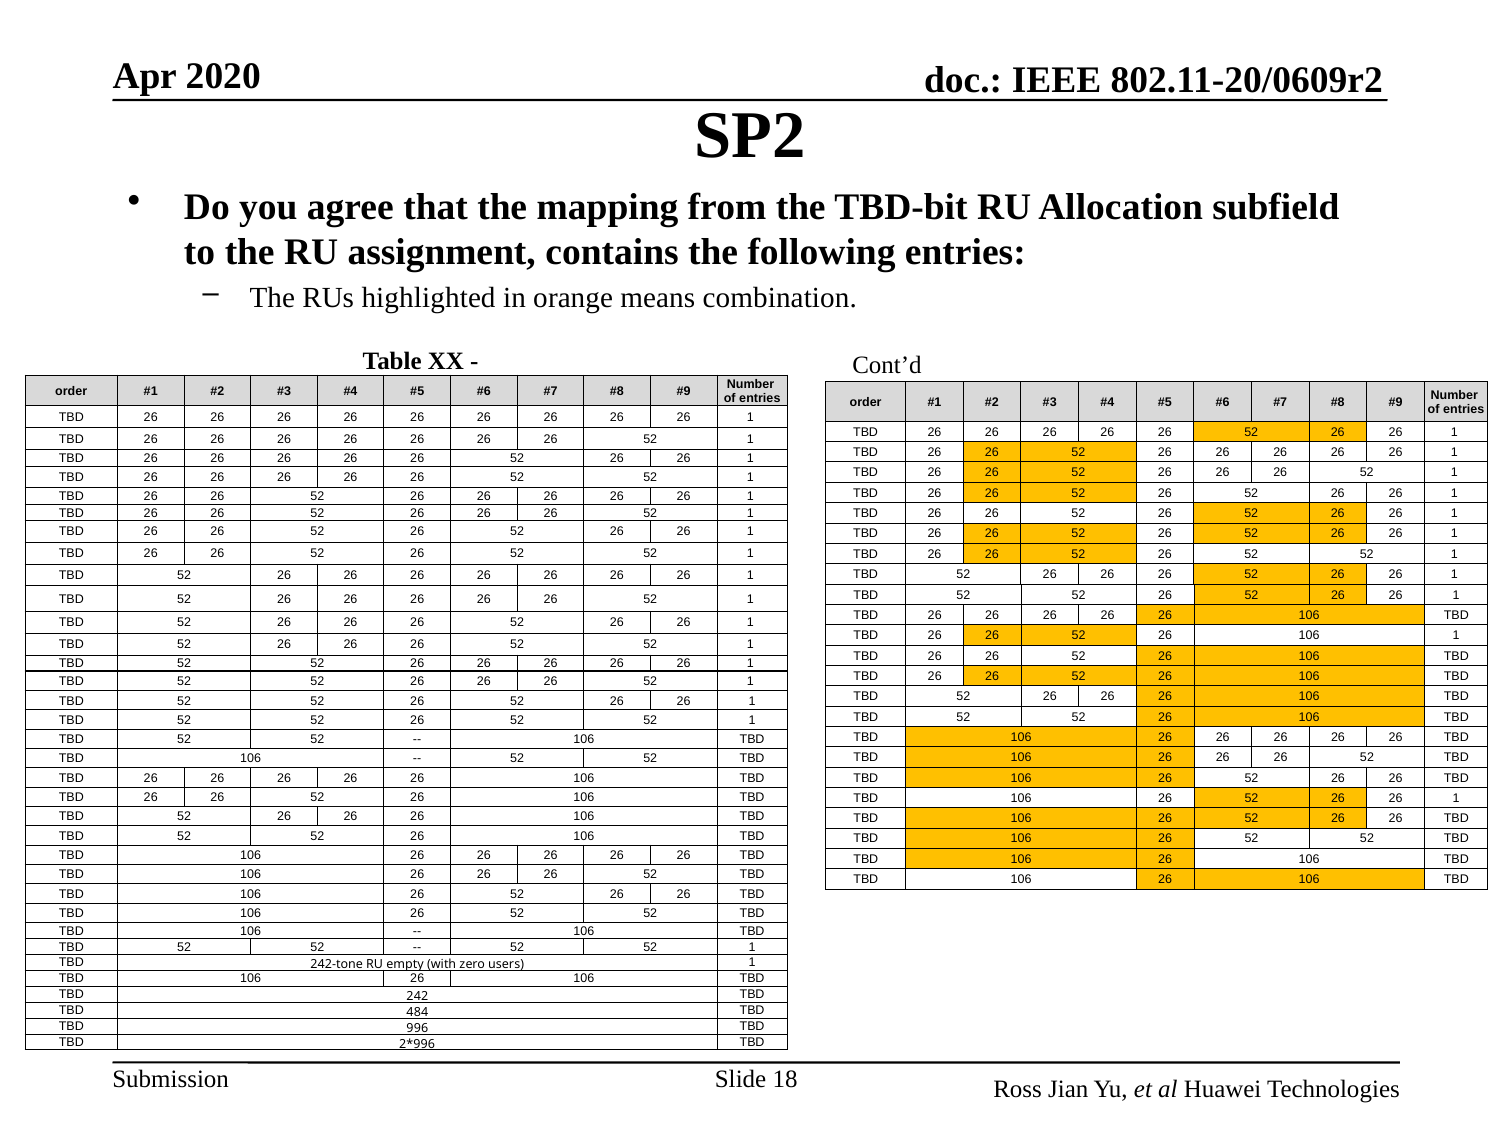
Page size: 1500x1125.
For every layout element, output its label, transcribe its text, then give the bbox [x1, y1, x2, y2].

table_cell TBD [826, 768, 905, 787]
table_cell 26 [1021, 422, 1078, 441]
table_cell 26 [251, 565, 317, 585]
table_cell 26 [451, 865, 517, 883]
table_header #3 [1021, 382, 1078, 421]
table_cell 52 [118, 691, 250, 709]
table_header TBD [826, 585, 905, 604]
table_cell 52 [451, 691, 583, 709]
table_cell TBD [718, 807, 787, 825]
table_cell TBD [26, 710, 117, 729]
table_cell 26 [1137, 422, 1193, 441]
table_cell TBD [1425, 686, 1487, 706]
table_header #1 [118, 376, 184, 405]
table_cell 26 [906, 666, 963, 685]
table_cell 26 [384, 612, 450, 633]
table_cell TBD [826, 849, 905, 868]
table_header #2 [185, 376, 250, 405]
table_cell 26 [906, 625, 963, 645]
table_cell TBD [26, 505, 117, 520]
table_cell TBD [26, 846, 117, 864]
table_cell 52 [251, 543, 383, 564]
table_cell TBD [826, 747, 905, 767]
table_cell TBD [826, 462, 905, 482]
table_cell 26 [318, 406, 383, 427]
table_header 1 [1425, 585, 1487, 604]
table_cell TBD [26, 428, 117, 449]
table_cell 106 [118, 971, 383, 986]
table_cell 26 [1079, 605, 1136, 624]
table_cell TBD [826, 829, 905, 848]
table_cell 26 [384, 656, 450, 670]
table_cell 26 [964, 503, 1020, 523]
table_cell 26 [118, 450, 184, 466]
table_cell 26 [384, 788, 450, 806]
table_cell 52 [118, 612, 250, 633]
table_cell 52 [118, 826, 250, 845]
table_cell 26 [1137, 605, 1194, 624]
table_cell 1 [718, 939, 787, 954]
table_cell TBD [718, 749, 787, 767]
table_cell 1 [1425, 788, 1487, 807]
table_cell TBD [26, 923, 117, 938]
table_cell 106 [118, 846, 383, 864]
table_cell 52 [251, 488, 383, 504]
table_cell 26 [451, 428, 517, 449]
table_cell TBD [26, 586, 117, 611]
table_cell 26 [1137, 869, 1194, 889]
table_cell 26 [251, 450, 317, 466]
table_cell 26 [1137, 666, 1194, 685]
table_header Number of entries [1425, 382, 1487, 421]
table_cell 26 [518, 656, 583, 670]
table_cell 52 [1022, 666, 1136, 685]
table_cell 26 [185, 450, 250, 466]
table_cell 26 [1310, 524, 1366, 543]
table_cell 484 [118, 1003, 717, 1018]
table_cell 52 [584, 865, 717, 883]
table_header #6 [451, 376, 517, 405]
table_cell 26 [1367, 503, 1424, 523]
table_cell 26 [1137, 747, 1194, 767]
table_cell 52 [584, 634, 717, 655]
table_cell 26 [584, 884, 650, 903]
table_cell 26 [1367, 524, 1424, 543]
table_cell 26 [118, 543, 184, 564]
table_cell 106 [1195, 707, 1424, 726]
table_cell TBD [718, 1019, 787, 1034]
table_cell 1 [1425, 544, 1487, 563]
table_cell TBD [26, 1003, 117, 1018]
table_cell 106 [1195, 625, 1424, 645]
table_cell 26 [318, 428, 383, 449]
table_cell 1 [718, 406, 787, 427]
table_cell 1 [718, 691, 787, 709]
table_cell 26 [451, 406, 517, 427]
table_cell 106 [118, 904, 383, 922]
table_cell 26 [1137, 483, 1193, 502]
table_cell TBD [1425, 707, 1487, 726]
table_cell 26 [384, 807, 450, 825]
table_cell 26 [651, 656, 717, 670]
table_cell 52 [118, 634, 250, 655]
table_cell 26 [584, 846, 650, 864]
table_cell 26 [1367, 788, 1424, 807]
table_cell 26 [964, 666, 1021, 685]
table_cell 26 [1194, 462, 1251, 482]
table_cell 52 [118, 586, 250, 611]
table_header TBD [26, 672, 117, 690]
table_cell 26 [1252, 442, 1309, 461]
table_cell 26 [384, 691, 450, 709]
table_cell 26 [1310, 422, 1366, 441]
table_cell 26 [584, 691, 650, 709]
table_cell 1 [718, 488, 787, 504]
table_header 26 [1137, 585, 1194, 604]
table_cell 52 [906, 686, 1021, 706]
table_cell 26 [1137, 788, 1194, 807]
table_cell TBD [718, 1035, 787, 1049]
table_cell 26 [384, 710, 450, 729]
table_cell TBD [26, 450, 117, 466]
table_cell 26 [451, 565, 517, 585]
table_cell TBD [826, 869, 905, 889]
table_cell 26 [1079, 686, 1136, 706]
table_cell 1 [718, 505, 787, 520]
table_cell TBD [826, 625, 905, 645]
table_cell 52 [118, 710, 250, 729]
table_cell 106 [1195, 605, 1424, 624]
table_cell 1 [1425, 422, 1487, 441]
table_cell 52 [251, 521, 383, 542]
table_cell 26 [906, 422, 963, 441]
table_cell 26 [185, 406, 250, 427]
table_cell TBD [826, 646, 905, 665]
table_cell 52 [451, 939, 583, 954]
table_cell 26 [318, 586, 383, 611]
table_cell TBD [26, 1035, 117, 1049]
table_header 52 [118, 672, 250, 690]
table_cell 26 [906, 524, 963, 543]
table_cell 26 [384, 428, 450, 449]
table_cell 52 [584, 543, 717, 564]
table_cell 52 [1310, 747, 1424, 767]
table_cell TBD [26, 955, 117, 970]
table_cell 26 [118, 788, 184, 806]
table_cell 52 [1310, 462, 1424, 482]
table_cell TBD [26, 634, 117, 655]
table_cell 52 [906, 564, 1020, 584]
table_cell 106 [118, 923, 383, 938]
table_cell 26 [518, 846, 583, 864]
table_cell 52 [451, 884, 583, 903]
table_cell 1 [718, 428, 787, 449]
table_cell 26 [384, 904, 450, 922]
table_cell 26 [906, 442, 963, 461]
table_cell 106 [451, 807, 717, 825]
table_cell TBD [826, 666, 905, 685]
table_header 26 [518, 672, 583, 690]
table_cell 26 [1137, 727, 1194, 746]
table_cell 26 [1367, 442, 1424, 461]
table_cell 26 [964, 605, 1021, 624]
table_cell 1 [718, 656, 787, 670]
table_cell TBD [826, 483, 905, 502]
table_cell 106 [118, 749, 383, 767]
table_cell 52 [251, 691, 383, 709]
table_cell 26 [1137, 707, 1194, 726]
table_cell 1 [718, 450, 787, 466]
table_cell 26 [118, 521, 184, 542]
table_cell 26 [185, 768, 250, 787]
table_cell 1 [1425, 462, 1487, 482]
table_cell 106 [1195, 646, 1424, 665]
table_cell -- [384, 923, 450, 938]
table_cell TBD [1425, 768, 1487, 787]
table_cell 52 [584, 505, 717, 520]
table_header 26 [1367, 585, 1424, 604]
table_cell 52 [251, 939, 383, 954]
table_cell 52 [1194, 483, 1309, 502]
table_cell 26 [518, 865, 583, 883]
table_cell 52 [1194, 524, 1309, 543]
table_cell 26 [1137, 646, 1194, 665]
table_cell 26 [1137, 625, 1194, 645]
table_header 26 [384, 672, 450, 690]
table_cell TBD [26, 749, 117, 767]
table_header 52 [584, 672, 717, 690]
table_cell 52 [1194, 503, 1309, 523]
table_cell 106 [451, 923, 717, 938]
table_cell 26 [584, 488, 650, 504]
table_cell -- [384, 749, 450, 767]
table_cell 26 [318, 467, 383, 487]
table_cell TBD [1425, 808, 1487, 828]
table_cell 26 [584, 406, 650, 427]
table_cell 1 [1425, 503, 1487, 523]
table_cell 26 [964, 442, 1020, 461]
table_cell 26 [518, 428, 583, 449]
table_cell 26 [1310, 442, 1366, 461]
table_cell 26 [651, 612, 717, 633]
table_cell 26 [1137, 442, 1193, 461]
table_cell 52 [251, 730, 383, 748]
table_cell 52 [1021, 462, 1136, 482]
table_cell 26 [906, 503, 963, 523]
table_cell 1 [1425, 442, 1487, 461]
table_header Number of entries [718, 376, 787, 405]
table_cell 26 [185, 788, 250, 806]
table_cell TBD [826, 707, 905, 726]
table_cell 26 [384, 406, 450, 427]
table_cell 26 [251, 612, 317, 633]
table_cell TBD [718, 923, 787, 938]
table_cell TBD [1425, 747, 1487, 767]
table_cell 52 [1194, 544, 1309, 563]
table_cell 52 [451, 904, 583, 922]
table_cell 106 [451, 971, 717, 986]
table_cell 26 [118, 406, 184, 427]
table_cell TBD [826, 605, 905, 624]
table_cell 26 [1252, 462, 1309, 482]
table_cell 52 [251, 788, 383, 806]
table_cell 52 [451, 467, 583, 487]
table_cell 26 [451, 505, 517, 520]
table_cell 106 [451, 768, 717, 787]
table_cell TBD [26, 788, 117, 806]
table_cell 26 [251, 807, 317, 825]
table_cell TBD [26, 488, 117, 504]
table_cell 52 [1195, 829, 1309, 848]
table_cell 1 [1425, 625, 1487, 645]
table_cell 26 [318, 768, 383, 787]
table_header #2 [964, 382, 1020, 421]
table_cell 52 [584, 939, 717, 954]
table_cell 26 [384, 826, 450, 845]
table_cell 26 [451, 586, 517, 611]
table_cell 26 [906, 462, 963, 482]
table_cell TBD [1425, 646, 1487, 665]
table_cell 26 [251, 634, 317, 655]
table_cell 26 [906, 605, 963, 624]
table_cell 26 [118, 488, 184, 504]
table_cell 26 [118, 467, 184, 487]
table_cell 52 [118, 656, 250, 670]
table_cell 26 [651, 521, 717, 542]
table_cell 26 [185, 521, 250, 542]
table_cell 26 [1194, 442, 1251, 461]
table_cell 26 [1137, 544, 1193, 563]
table_cell 2*996 [118, 1035, 717, 1049]
table_cell TBD [826, 442, 905, 461]
table_cell TBD [718, 884, 787, 903]
table_cell 1 [1425, 524, 1487, 543]
table_cell 52 [1195, 768, 1309, 787]
table_cell 52 [1195, 788, 1309, 807]
table_cell TBD [26, 691, 117, 709]
table_cell 26 [1367, 727, 1424, 746]
table_cell 26 [451, 488, 517, 504]
table_cell TBD [826, 524, 905, 543]
table_cell TBD [1425, 869, 1487, 889]
table_cell 26 [906, 483, 963, 502]
table_cell 106 [906, 727, 1136, 746]
table_cell 106 [1195, 849, 1424, 868]
table_cell 52 [1022, 707, 1136, 726]
table_cell 52 [1194, 564, 1309, 584]
table_cell 26 [251, 586, 317, 611]
table_cell 52 [584, 428, 717, 449]
table_cell 52 [251, 505, 383, 520]
table_cell 26 [964, 625, 1021, 645]
table_cell 106 [906, 808, 1136, 828]
table_cell 26 [251, 768, 317, 787]
table_cell 52 [1310, 544, 1424, 563]
table_cell 26 [1310, 483, 1366, 502]
table_cell 26 [384, 865, 450, 883]
table_cell TBD [826, 808, 905, 828]
table_cell TBD [26, 971, 117, 986]
table_cell TBD [1425, 829, 1487, 848]
table_cell 26 [251, 406, 317, 427]
table_cell 26 [1310, 727, 1366, 746]
table_cell 26 [1137, 503, 1193, 523]
table_header 26 [1310, 585, 1366, 604]
table_cell 52 [451, 543, 583, 564]
table_cell 26 [1137, 462, 1193, 482]
table_cell 106 [906, 747, 1136, 767]
table_cell 26 [651, 884, 717, 903]
table_cell TBD [1425, 727, 1487, 746]
table_cell 26 [651, 406, 717, 427]
table_cell 26 [1367, 483, 1424, 502]
table_cell 26 [518, 565, 583, 585]
table_cell 52 [451, 634, 583, 655]
table_cell TBD [26, 521, 117, 542]
table_cell 52 [1021, 442, 1136, 461]
table_cell 26 [118, 428, 184, 449]
table_cell 26 [384, 565, 450, 585]
table_cell 26 [1137, 829, 1194, 848]
table_cell TBD [1425, 849, 1487, 868]
table_cell 52 [451, 612, 583, 633]
table_cell 26 [384, 884, 450, 903]
table_cell TBD [26, 543, 117, 564]
table_cell 996 [118, 1019, 717, 1034]
table_cell TBD [826, 503, 905, 523]
table_cell TBD [26, 884, 117, 903]
table_cell 106 [1195, 686, 1424, 706]
table_header 52 [251, 672, 383, 690]
table_cell 26 [1310, 503, 1366, 523]
table_cell 52 [1195, 808, 1309, 828]
table_cell 26 [964, 544, 1020, 563]
table_cell 26 [384, 586, 450, 611]
table_cell 26 [964, 462, 1020, 482]
table_header #6 [1194, 382, 1251, 421]
table_cell TBD [26, 467, 117, 487]
table_cell 26 [1137, 686, 1194, 706]
table_header 1 [718, 672, 787, 690]
table_cell 26 [1137, 524, 1193, 543]
table_cell 26 [1079, 564, 1136, 584]
table_cell TBD [826, 788, 905, 807]
table_cell 1 [718, 612, 787, 633]
table_cell 26 [118, 768, 184, 787]
table_cell 26 [384, 971, 450, 986]
table_cell TBD [826, 422, 905, 441]
table_cell 26 [584, 521, 650, 542]
table_header #9 [1367, 382, 1424, 421]
table_cell TBD [718, 826, 787, 845]
table_cell TBD [826, 727, 905, 746]
table_header 52 [1022, 585, 1136, 604]
table_cell TBD [26, 768, 117, 787]
table_cell TBD [826, 686, 905, 706]
table_cell 26 [651, 846, 717, 864]
table_cell 26 [651, 565, 717, 585]
title SP2 [112, 87, 1388, 176]
table_cell 26 [1195, 727, 1251, 746]
table_cell 26 [384, 467, 450, 487]
table_cell 52 [451, 450, 583, 466]
table_cell 26 [1137, 768, 1194, 787]
table_cell 52 [584, 749, 717, 767]
table_cell 26 [964, 483, 1020, 502]
table_cell 26 [964, 422, 1020, 441]
table_cell 52 [584, 710, 717, 729]
table_cell 26 [1252, 727, 1309, 746]
table_cell TBD [26, 826, 117, 845]
table_cell 52 [1194, 422, 1309, 441]
table_header #4 [318, 376, 383, 405]
table_cell 26 [1022, 605, 1078, 624]
slide_number Slide 18 [712, 1061, 800, 1093]
table_header #8 [584, 376, 650, 405]
table_cell 106 [1195, 666, 1424, 685]
table_cell 52 [118, 730, 250, 748]
table_cell 26 [384, 768, 450, 787]
table_header order [826, 382, 905, 421]
table_cell 1 [718, 521, 787, 542]
table_cell TBD [26, 406, 117, 427]
table_cell 52 [1310, 829, 1424, 848]
table_cell TBD [718, 971, 787, 986]
table_cell TBD [826, 544, 905, 563]
table_header order [26, 376, 117, 405]
table_cell 26 [1137, 849, 1194, 868]
table_cell 1 [1425, 564, 1487, 584]
table_cell 26 [1310, 564, 1366, 584]
table_header #7 [518, 376, 583, 405]
table_cell 106 [451, 826, 717, 845]
table_cell 26 [185, 467, 250, 487]
table_cell 26 [318, 565, 383, 585]
table_cell 106 [1195, 869, 1424, 889]
table_header #1 [906, 387, 963, 421]
table_cell 26 [1367, 768, 1424, 787]
table_cell -- [384, 730, 450, 748]
table_header #8 [1310, 382, 1366, 421]
table_cell TBD [826, 564, 905, 584]
table_cell 52 [1022, 625, 1136, 645]
table_cell 26 [1079, 422, 1136, 441]
table_cell 26 [518, 586, 583, 611]
table_cell 52 [251, 710, 383, 729]
table_cell 26 [584, 450, 650, 466]
table_cell 26 [384, 450, 450, 466]
table_cell 26 [1367, 808, 1424, 828]
table_cell TBD [26, 987, 117, 1002]
table_cell TBD [26, 865, 117, 883]
table_cell 52 [118, 939, 250, 954]
table_cell 26 [518, 406, 583, 427]
table_cell 52 [251, 826, 383, 845]
table_cell TBD [1425, 666, 1487, 685]
table_cell TBD [718, 987, 787, 1002]
table_header #9 [651, 376, 717, 405]
table_cell 26 [1310, 788, 1366, 807]
table_cell 52 [451, 749, 583, 767]
table_cell 26 [518, 488, 583, 504]
table_cell TBD [26, 565, 117, 585]
table_cell 52 [118, 565, 250, 585]
table_header 52 [1195, 585, 1309, 604]
list Do you agree that the mapping from the TBD-bit RU Allocation subfield to the RU assignment, contains the following entries: The RUs highlighted in orange means combination. [112, 176, 1388, 272]
table_cell 26 [384, 521, 450, 542]
table_cell TBD [26, 656, 117, 670]
table_cell 52 [584, 904, 717, 922]
table_cell 52 [906, 707, 1021, 726]
table_cell 26 [584, 565, 650, 585]
table_cell 106 [906, 788, 1136, 807]
table_cell 106 [118, 865, 383, 883]
table_cell TBD [718, 1003, 787, 1018]
table_cell 26 [251, 428, 317, 449]
table_cell 106 [906, 768, 1136, 787]
table_header #4 [1079, 382, 1136, 421]
table_cell TBD [718, 904, 787, 922]
table_cell TBD [718, 865, 787, 883]
table_cell 106 [906, 869, 1136, 889]
table_cell 26 [906, 544, 963, 563]
table_cell 26 [318, 634, 383, 655]
table_header 26 [451, 672, 517, 690]
table_header #7 [1252, 382, 1309, 421]
table_cell 1 [718, 543, 787, 564]
table_cell TBD [718, 730, 787, 748]
table_cell 26 [1252, 747, 1309, 767]
table_cell 1 [718, 634, 787, 655]
table_cell 106 [451, 788, 717, 806]
table_cell 26 [964, 646, 1021, 665]
table_cell 52 [1021, 483, 1136, 502]
table_cell TBD [26, 1019, 117, 1034]
table_cell 26 [651, 691, 717, 709]
table_cell 26 [318, 807, 383, 825]
table_cell 26 [1022, 686, 1078, 706]
table_cell 52 [451, 710, 583, 729]
table_header #5 [1137, 382, 1193, 421]
table_cell 26 [651, 450, 717, 466]
table_cell TBD [718, 788, 787, 806]
table_cell 26 [185, 543, 250, 564]
table_header 52 [906, 585, 1021, 604]
table_cell 26 [906, 646, 963, 665]
table_cell 26 [185, 505, 250, 520]
table_cell 1 [718, 710, 787, 729]
table_cell TBD [26, 939, 117, 954]
text_box Table XX - RU Allocation subfield [117, 337, 511, 375]
table_cell TBD [26, 730, 117, 748]
table_cell TBD [26, 904, 117, 922]
table_cell 1 [718, 467, 787, 487]
table_cell 242-tone RU empty (with zero users) [118, 955, 717, 970]
table_cell 1 [1425, 483, 1487, 502]
table_header #5 [384, 376, 450, 405]
table_cell 26 [1367, 564, 1424, 584]
table_cell 52 [1021, 503, 1136, 523]
table_cell 242 [118, 987, 717, 1002]
table_cell 1 [718, 565, 787, 585]
table_cell 26 [1367, 422, 1424, 441]
table_cell 52 [1021, 544, 1136, 563]
table_cell 26 [384, 543, 450, 564]
table_cell 52 [584, 467, 717, 487]
table_cell 52 [251, 656, 383, 670]
text_box Cont’d [837, 341, 963, 387]
table_cell 52 [1022, 646, 1136, 665]
table_cell 26 [118, 505, 184, 520]
table_cell 26 [1021, 564, 1078, 584]
table_cell TBD [26, 807, 117, 825]
table_cell 26 [384, 488, 450, 504]
table_cell 26 [1310, 808, 1366, 828]
table_header #3 [251, 376, 317, 405]
table_cell 106 [118, 884, 383, 903]
table_cell 26 [185, 428, 250, 449]
table_cell 52 [584, 586, 717, 611]
table_cell 26 [384, 846, 450, 864]
table_cell 106 [451, 730, 717, 748]
table_cell 26 [1310, 768, 1366, 787]
table_cell 26 [1137, 808, 1194, 828]
table_cell 1 [718, 955, 787, 970]
table_cell 26 [384, 634, 450, 655]
table_cell 52 [1021, 524, 1136, 543]
table_cell 26 [1137, 564, 1193, 584]
table_cell 26 [584, 656, 650, 670]
table_cell 1 [718, 586, 787, 611]
table_cell TBD [1425, 605, 1487, 624]
table_cell TBD [26, 612, 117, 633]
table_cell 26 [451, 656, 517, 670]
table_cell 26 [451, 846, 517, 864]
table_cell 26 [964, 524, 1020, 543]
table_cell 26 [584, 612, 650, 633]
table_cell 52 [118, 807, 250, 825]
table_cell 26 [251, 467, 317, 487]
table_cell 26 [1195, 747, 1251, 767]
table_cell 52 [451, 521, 583, 542]
table_cell 26 [318, 450, 383, 466]
table_cell -- [384, 939, 450, 954]
table_cell 106 [906, 829, 1136, 848]
table_cell 26 [185, 488, 250, 504]
table_cell TBD [718, 846, 787, 864]
table_cell 26 [651, 488, 717, 504]
table_cell TBD [718, 768, 787, 787]
table_cell 26 [384, 505, 450, 520]
table_cell 106 [906, 849, 1136, 868]
table_cell 26 [518, 505, 583, 520]
table_cell 26 [318, 612, 383, 633]
